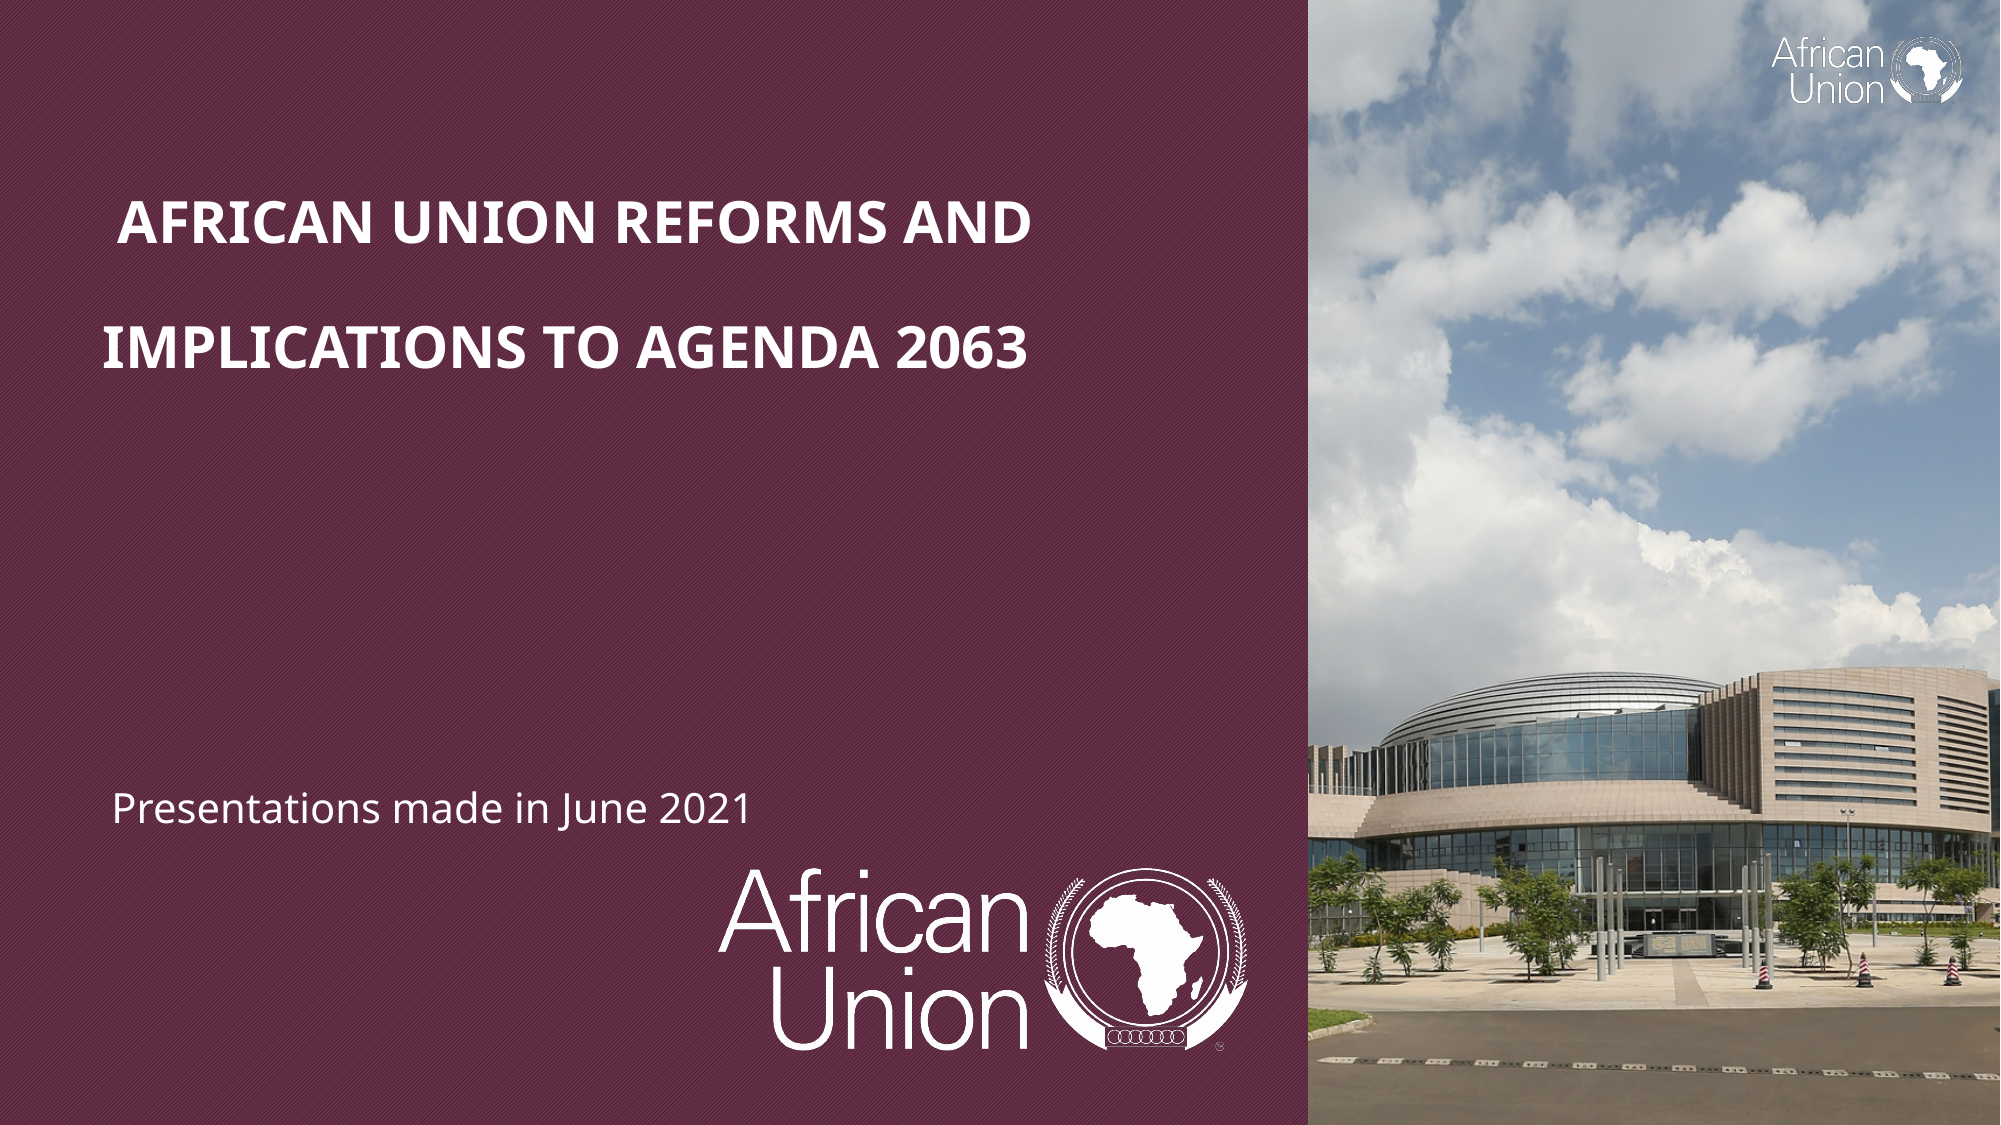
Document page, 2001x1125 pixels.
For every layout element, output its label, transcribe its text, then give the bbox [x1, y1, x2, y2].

text_box [0, 0, 1308, 1125]
picture [615, 0, 2000, 1125]
title AFRICAN UNION REFORMS AND IMPLICATIONS TO AGENDA 2063 [87, 144, 1212, 514]
subtitle Presentations made in June 2021 [96, 577, 1250, 1073]
